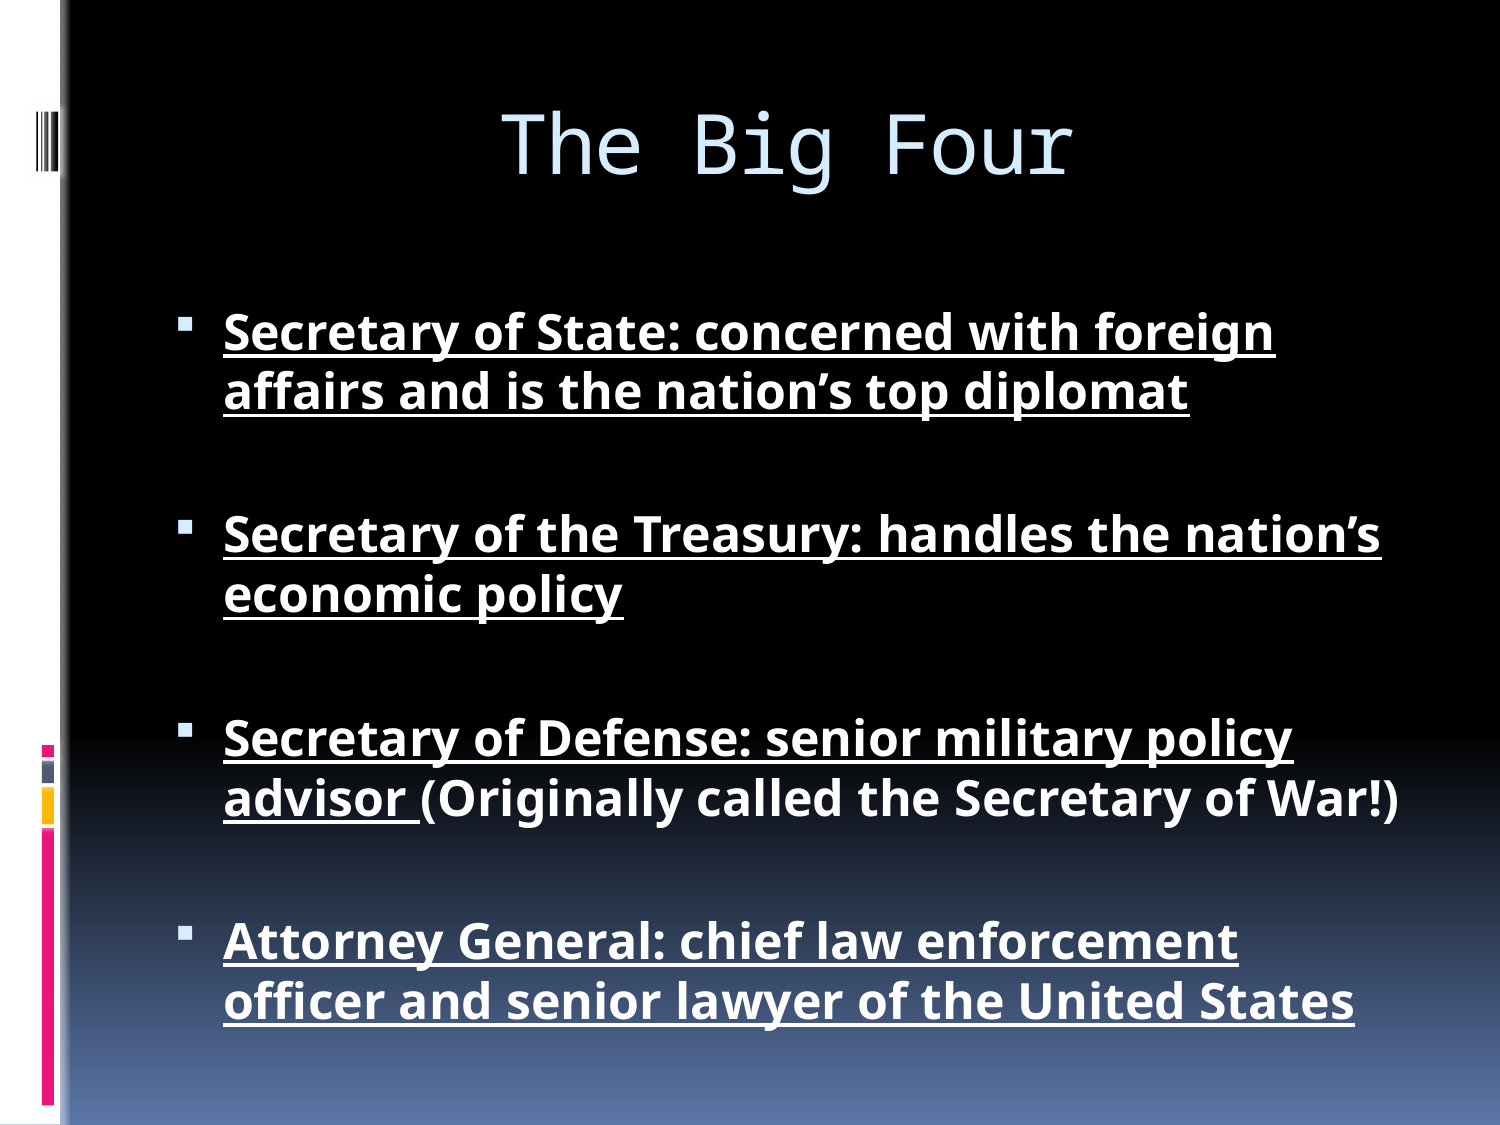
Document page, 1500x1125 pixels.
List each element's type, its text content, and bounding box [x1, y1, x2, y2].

title The Big Four [150, 83, 1425, 234]
list Secretary of State: concerned with foreign affairs and is the nation’s top diplomat Secretary of the Treasury: handles the nation’s economic policy Secretary of Defense: senior military policy advisor (Originally called the Secretary of War!) Attorney General: chief law enforcement officer and senior lawyer of the United States [150, 292, 1425, 1043]
